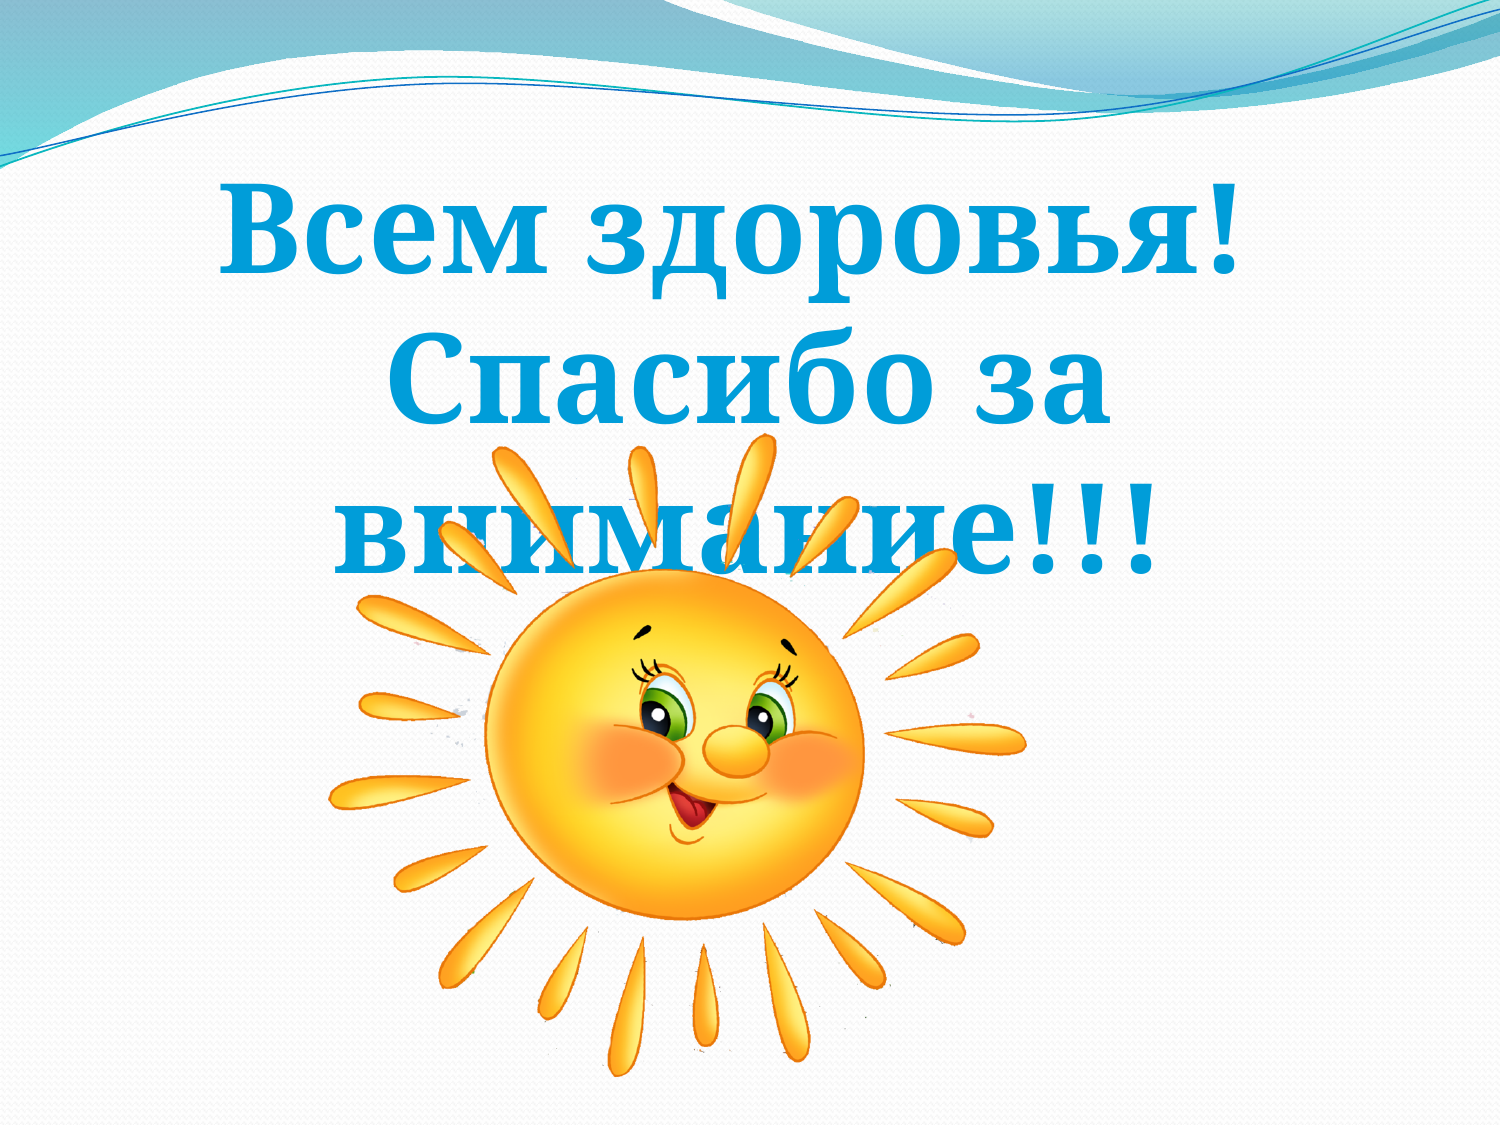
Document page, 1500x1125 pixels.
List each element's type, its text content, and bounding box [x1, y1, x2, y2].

text_box Всем здоровья! Спасибо за внимание!!! [0, 140, 1500, 606]
picture [327, 433, 1028, 1077]
